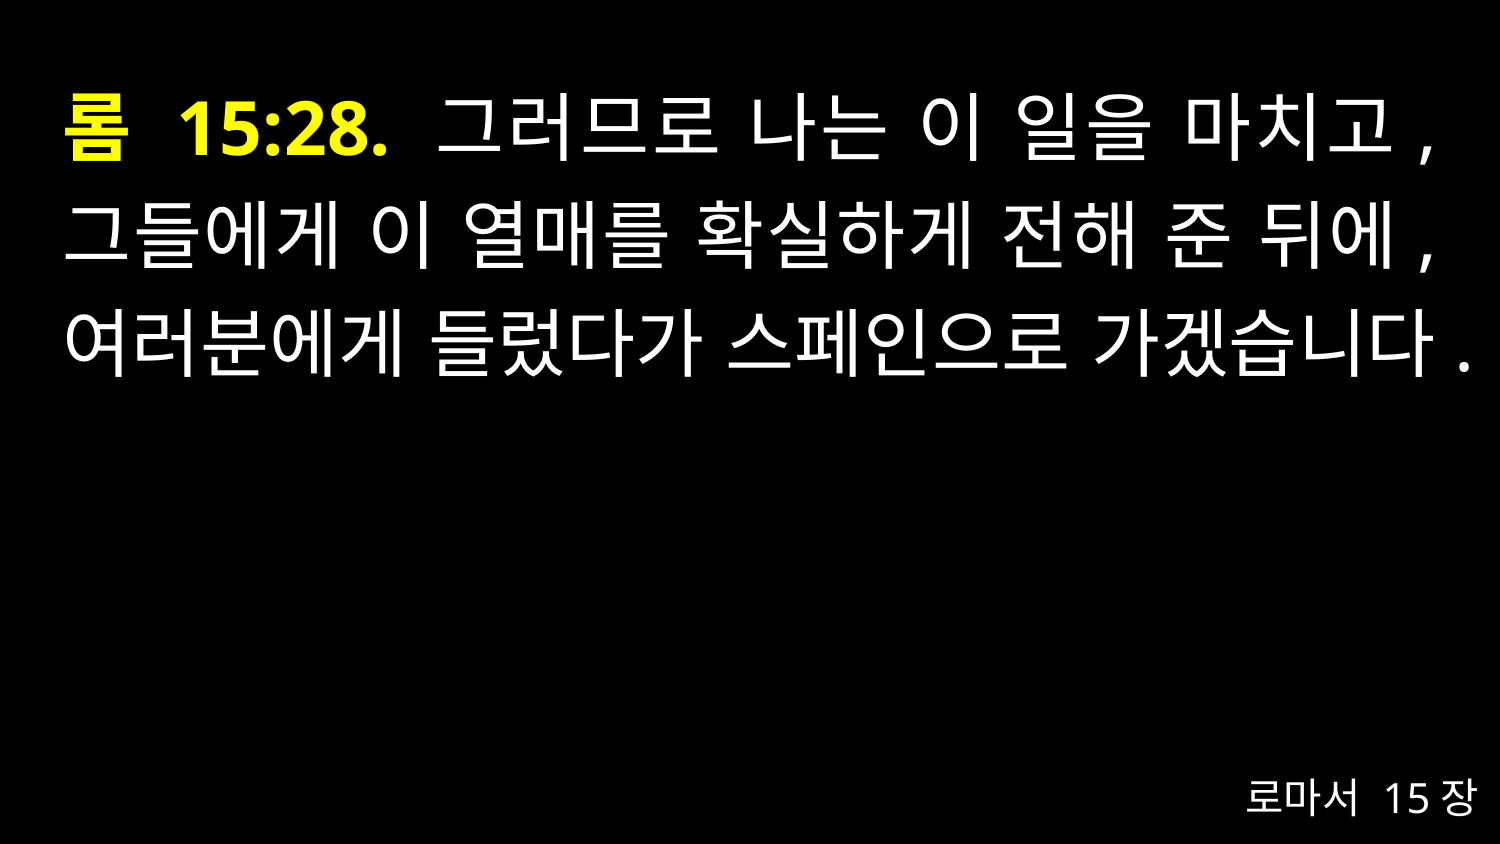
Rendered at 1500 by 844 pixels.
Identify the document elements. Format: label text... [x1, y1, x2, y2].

subtitle 로마서 15장 [916, 770, 1500, 844]
title 롬 15:28. 그러므로 나는 이 일을 마치고, 그들에게 이 열매를 확실하게 전해 준 뒤에, 여러분에게 들렀다가 스페인으로 가겠습니다. [0, 0, 1500, 844]
